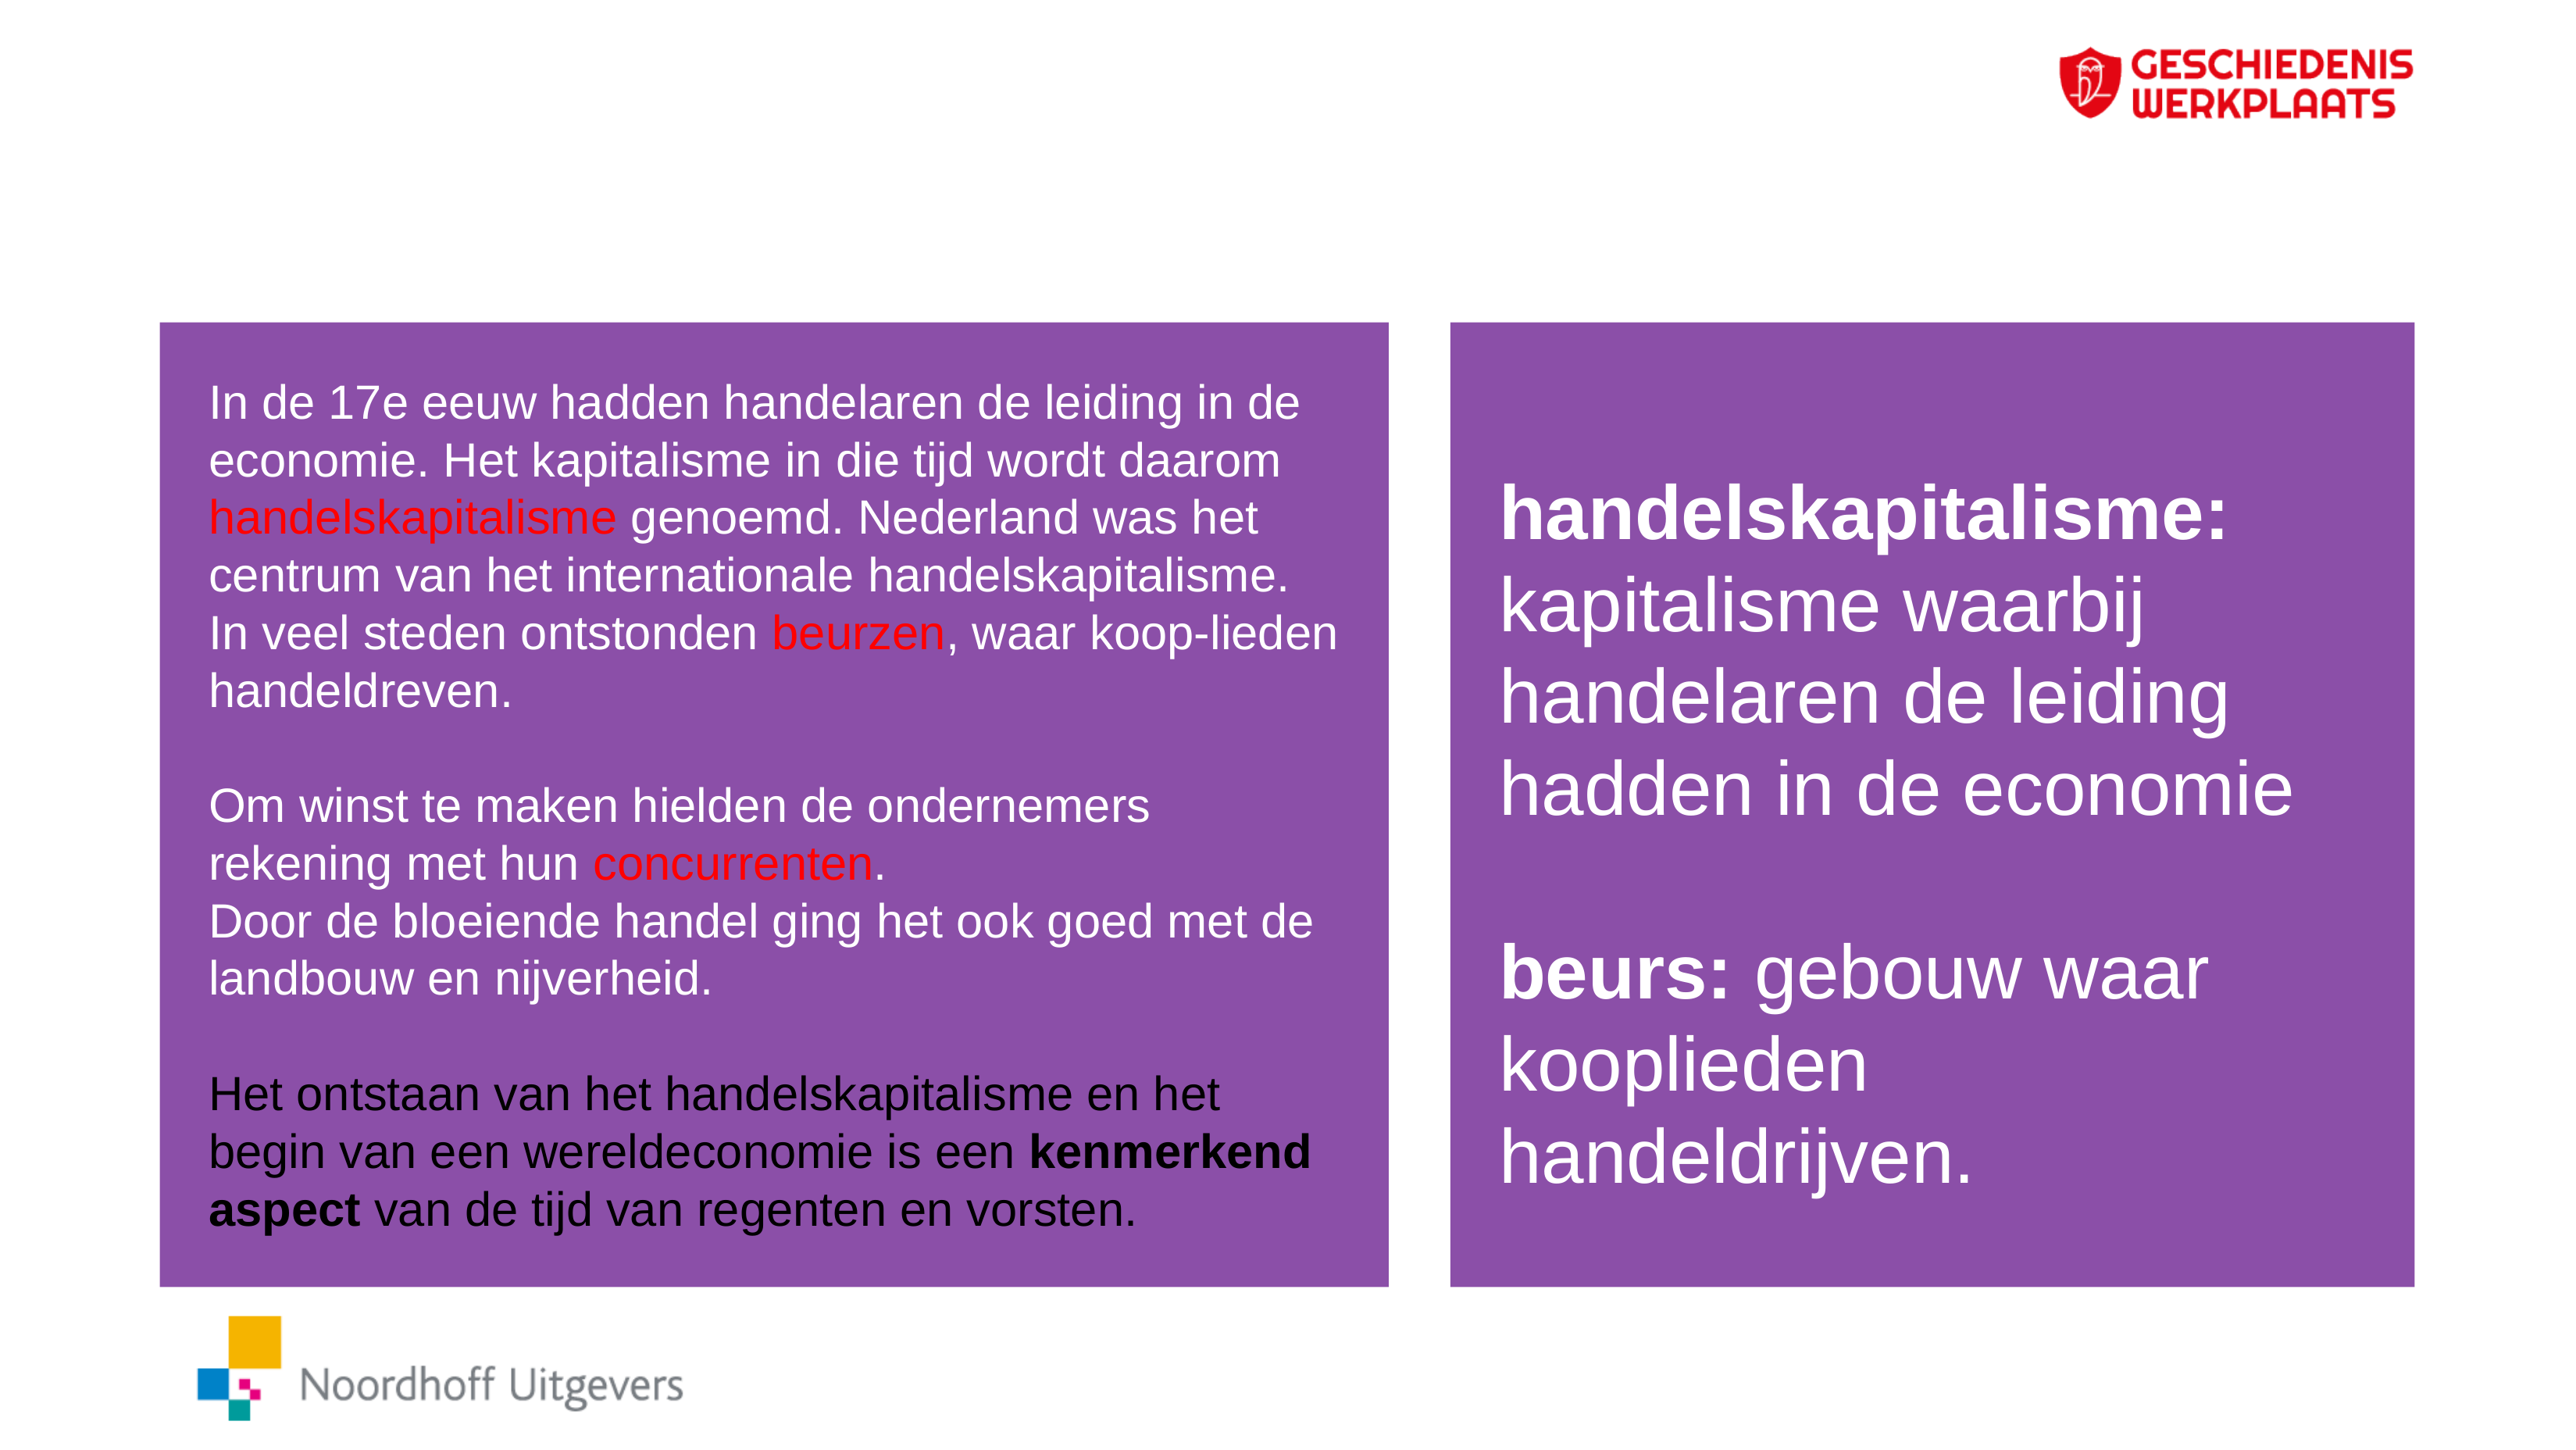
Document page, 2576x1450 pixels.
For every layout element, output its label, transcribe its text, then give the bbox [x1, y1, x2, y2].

list handelskapitalisme: kapitalisme waarbij handelaren de leiding hadden in de economie beurs: gebouw waar kooplieden handeldrijven. concurrent: iemand die hetzelfde wil [1450, 322, 2415, 1288]
picture [159, 1288, 802, 1449]
list In de 17e eeuw hadden handelaren de leiding in de economie. Het kapitalisme in die tijd wordt daarom handelskapitalisme genoemd. Nederland was het centrum van het internationale handelskapitalisme. In veel steden ontstonden beurzen, waar koop-lieden handeldreven. Om winst te maken hielden de ondernemers rekening met hun concurrenten. Door de bloeiende handel ging het ook goed met de landbouw en nijverheid. Het ontstaan van het handelskapitalisme en het begin van een wereldeconomie is een kenmerkend aspect van de tijd van regenten en vorsten. [159, 322, 1389, 1288]
picture [1610, 0, 2576, 161]
